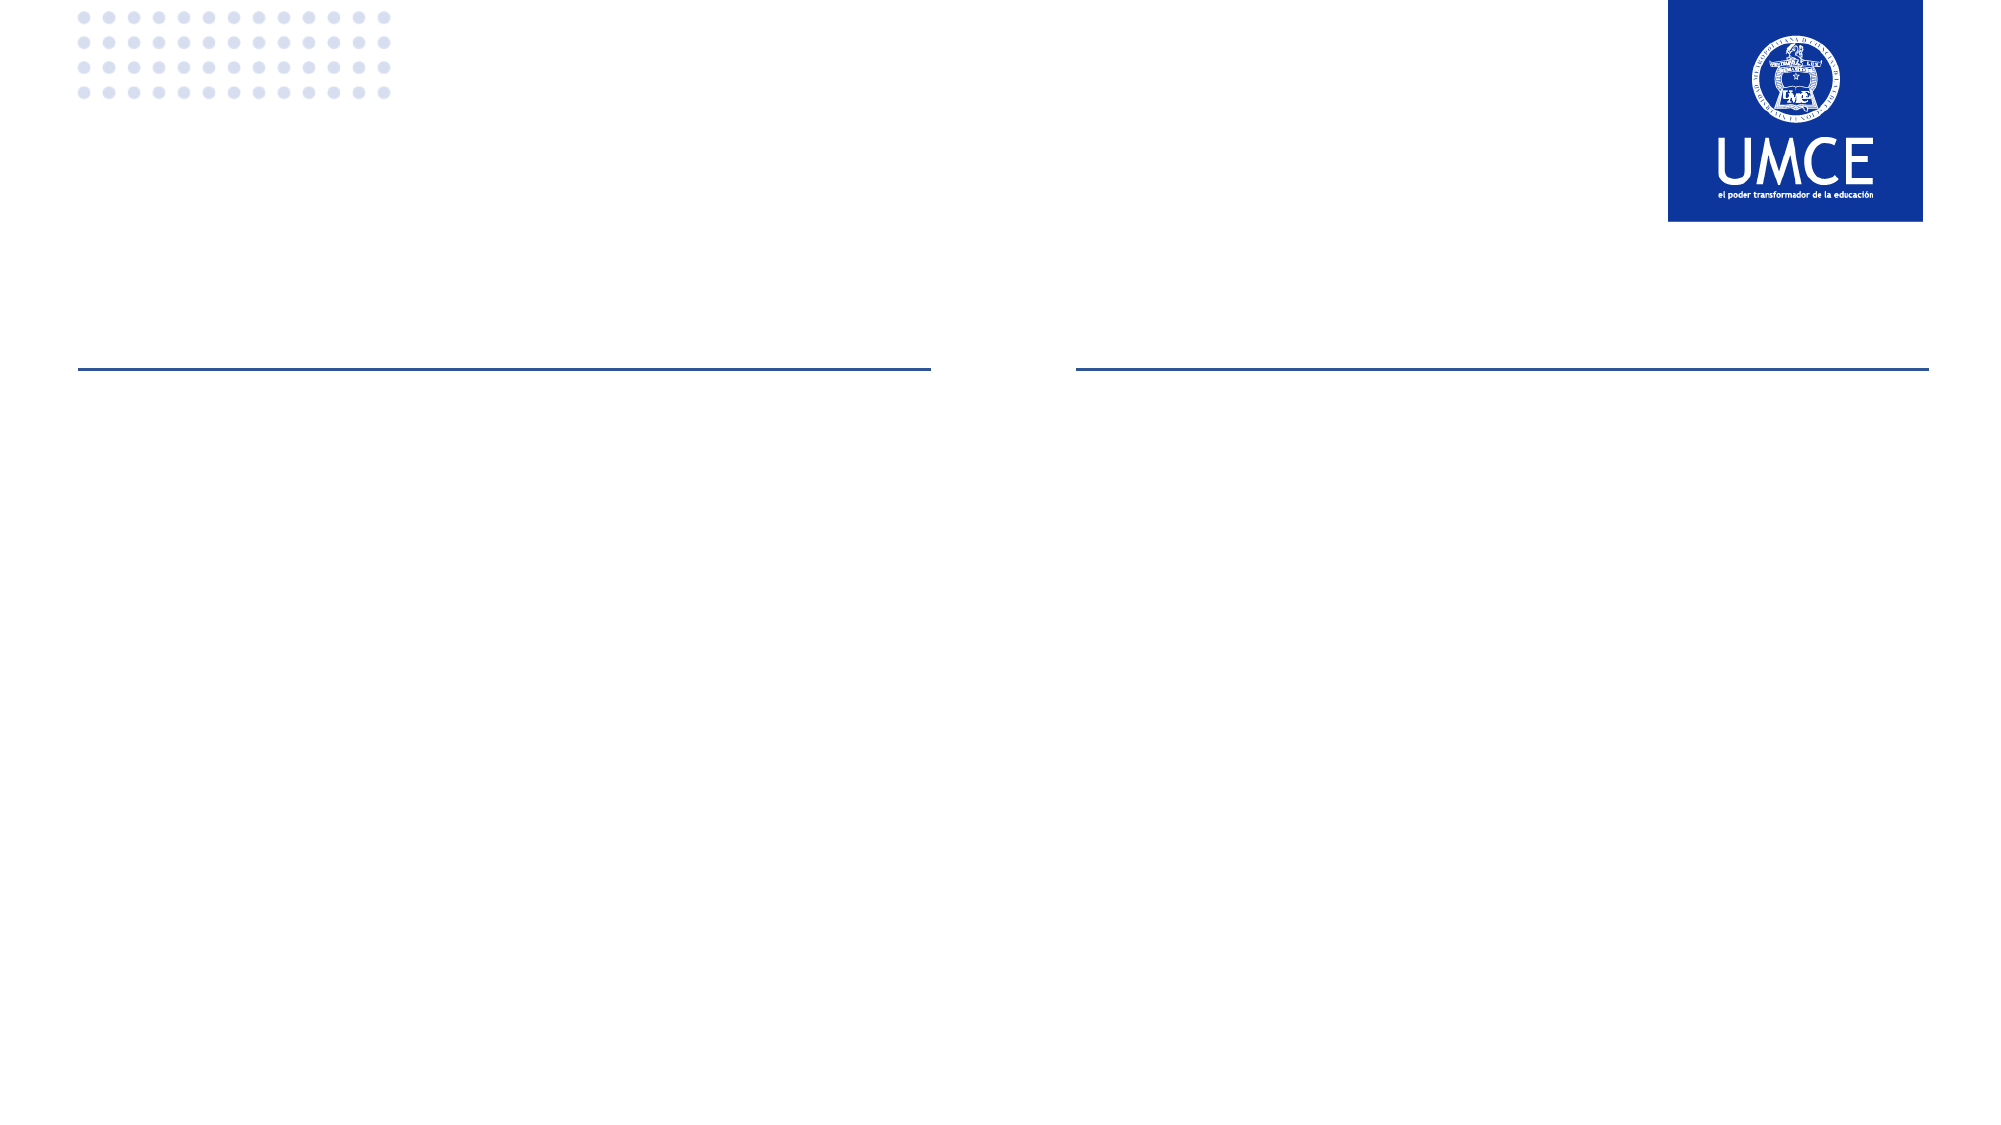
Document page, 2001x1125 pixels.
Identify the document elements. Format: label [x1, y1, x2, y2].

picture [77, 11, 391, 100]
picture [1668, 0, 1923, 222]
